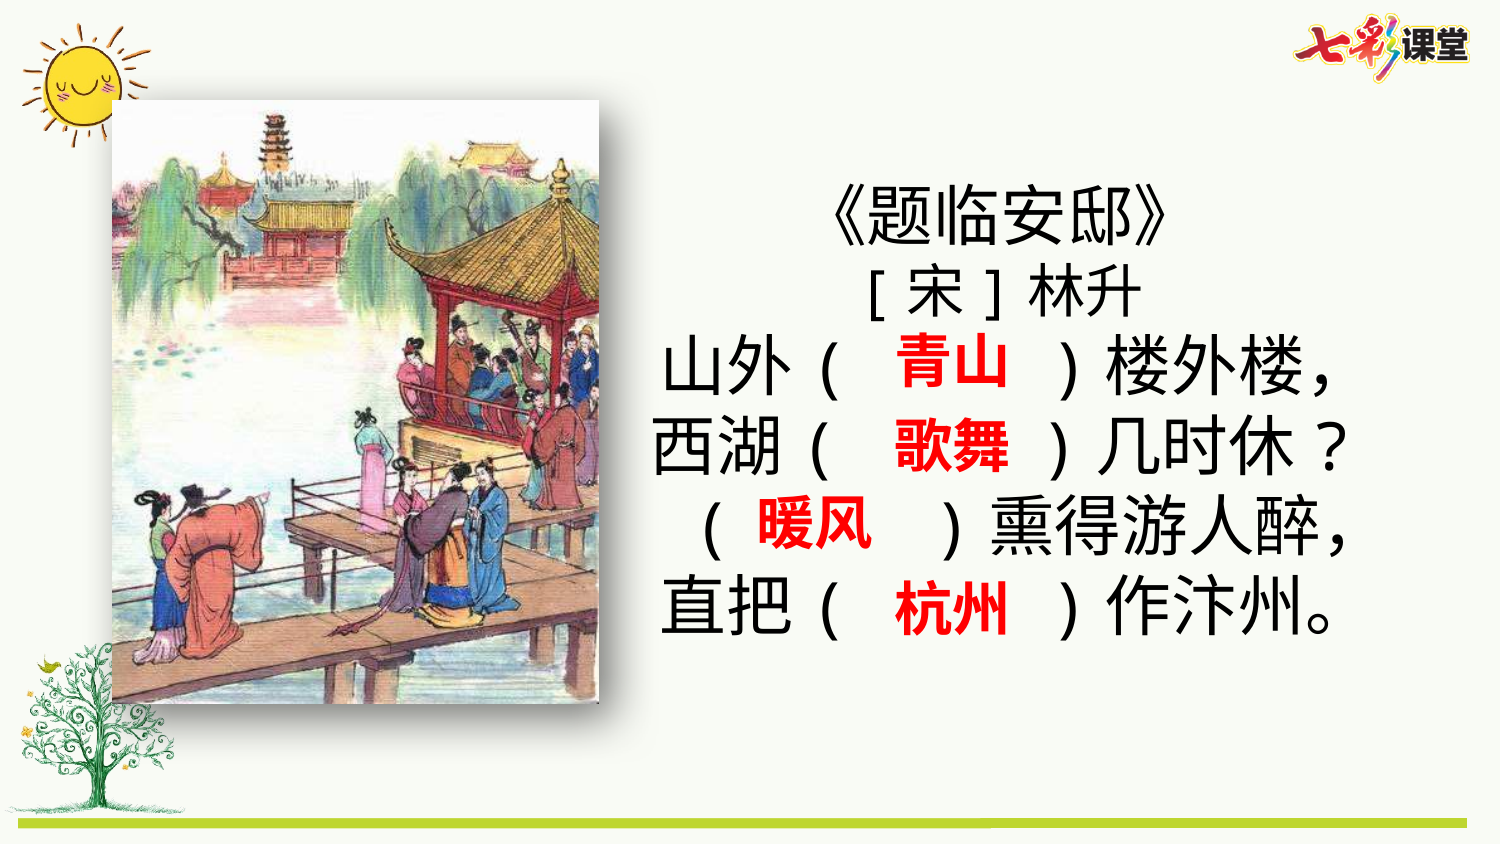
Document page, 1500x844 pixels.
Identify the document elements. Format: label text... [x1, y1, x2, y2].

text_box 《题临安邸》 [宋]林升 山外( )楼外楼， 西湖( )几时休? ( )熏得游人醉， 直把( )作汴州。 [607, 166, 1404, 652]
text_box 青山 [879, 316, 1067, 402]
text_box 歌舞 [879, 402, 1067, 487]
text_box 暖风 [741, 478, 929, 564]
text_box 杭州 [879, 564, 1067, 650]
picture [0, 0, 1467, 844]
picture [1291, 9, 1472, 87]
